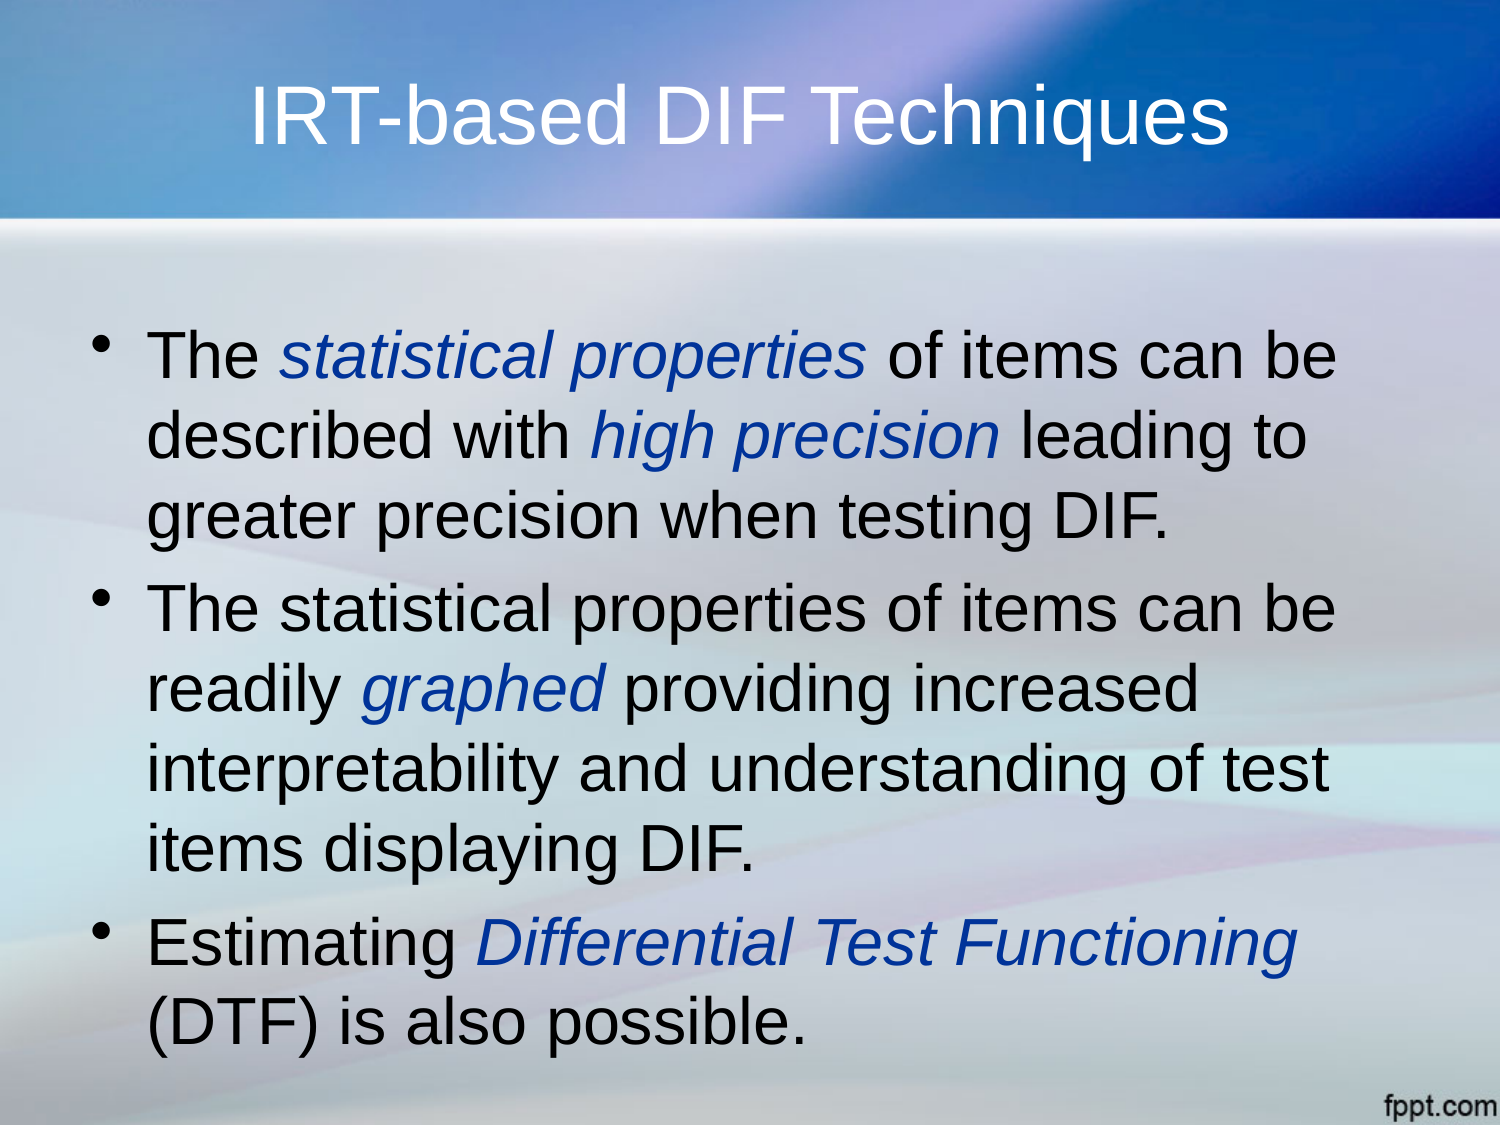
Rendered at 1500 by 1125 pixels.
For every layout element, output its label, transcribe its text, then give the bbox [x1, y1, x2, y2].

picture [0, 0, 1500, 1125]
list The statistical properties of items can be described with high precision leading to greater precision when testing DIF. The statistical properties of items can be readily graphed providing increased interpretability and understanding of test items displaying DIF. Estimating Differential Test Functioning (DTF) is also possible. [75, 304, 1425, 1047]
title IRT-based DIF Techniques [64, 31, 1415, 192]
